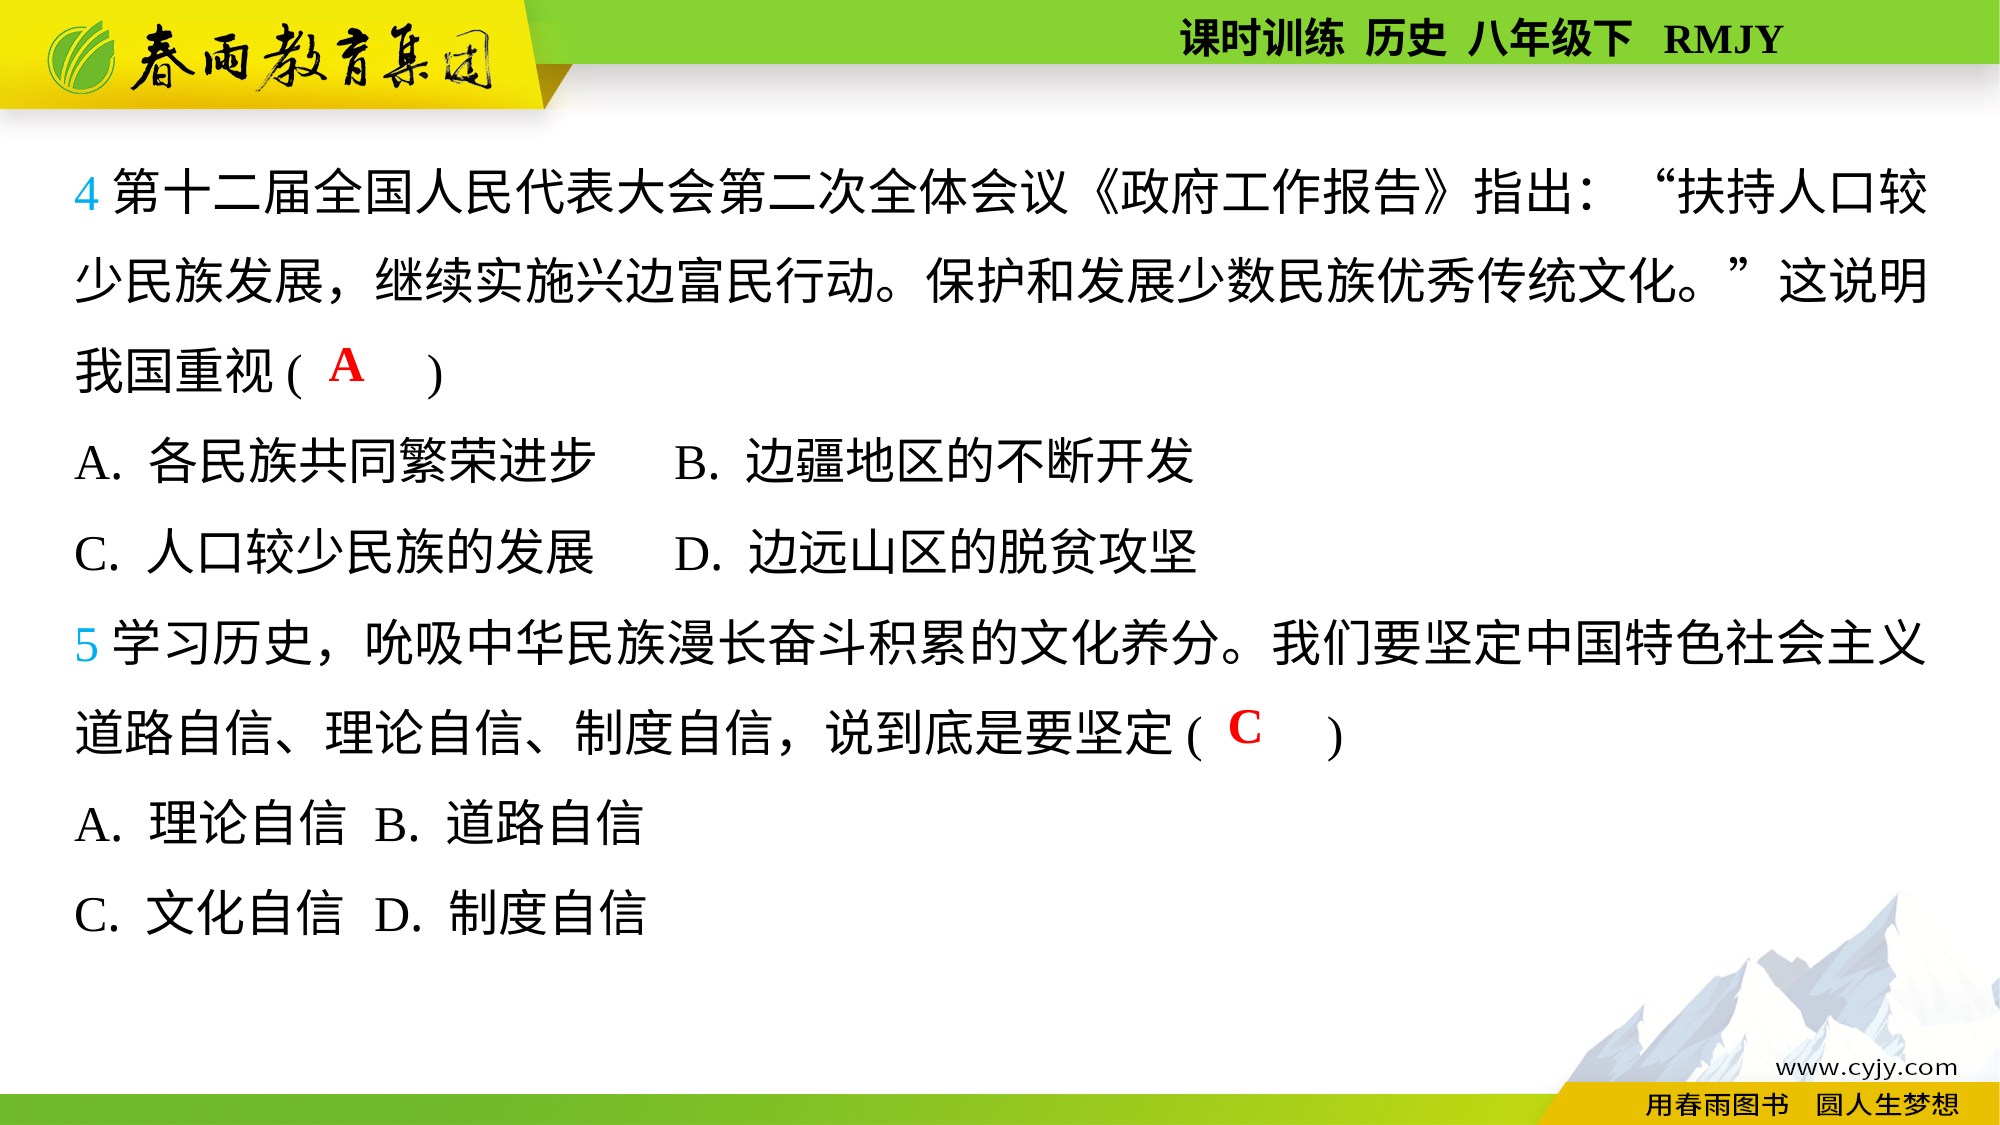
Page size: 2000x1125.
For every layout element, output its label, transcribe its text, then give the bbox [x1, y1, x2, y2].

text_box A [313, 323, 380, 399]
picture [0, 0, 2000, 1125]
text_box C [1212, 686, 1279, 762]
text_box 5学习历史，吮吸中华民族漫长奋斗积累的文化养分。我们要坚定中国特色社会主义道路自信、理论自信、制度自信，说到底是要坚定( ) A. 理论自信 B. 道路自信 C. 文化自信 D. 制度自信 [59, 574, 1944, 950]
list 4第十二届全国人民代表大会第二次全体会议《政府工作报告》指出：“扶持人口较少民族发展，继续实施兴边富民行动。保护和发展少数民族优秀传统文化。”这说明我国重视( ) A. 各民族共同繁荣进步 B. 边疆地区的不断开发 C. 人口较少民族的发展 D. 边远山区的脱贫攻坚 [59, 122, 1944, 574]
